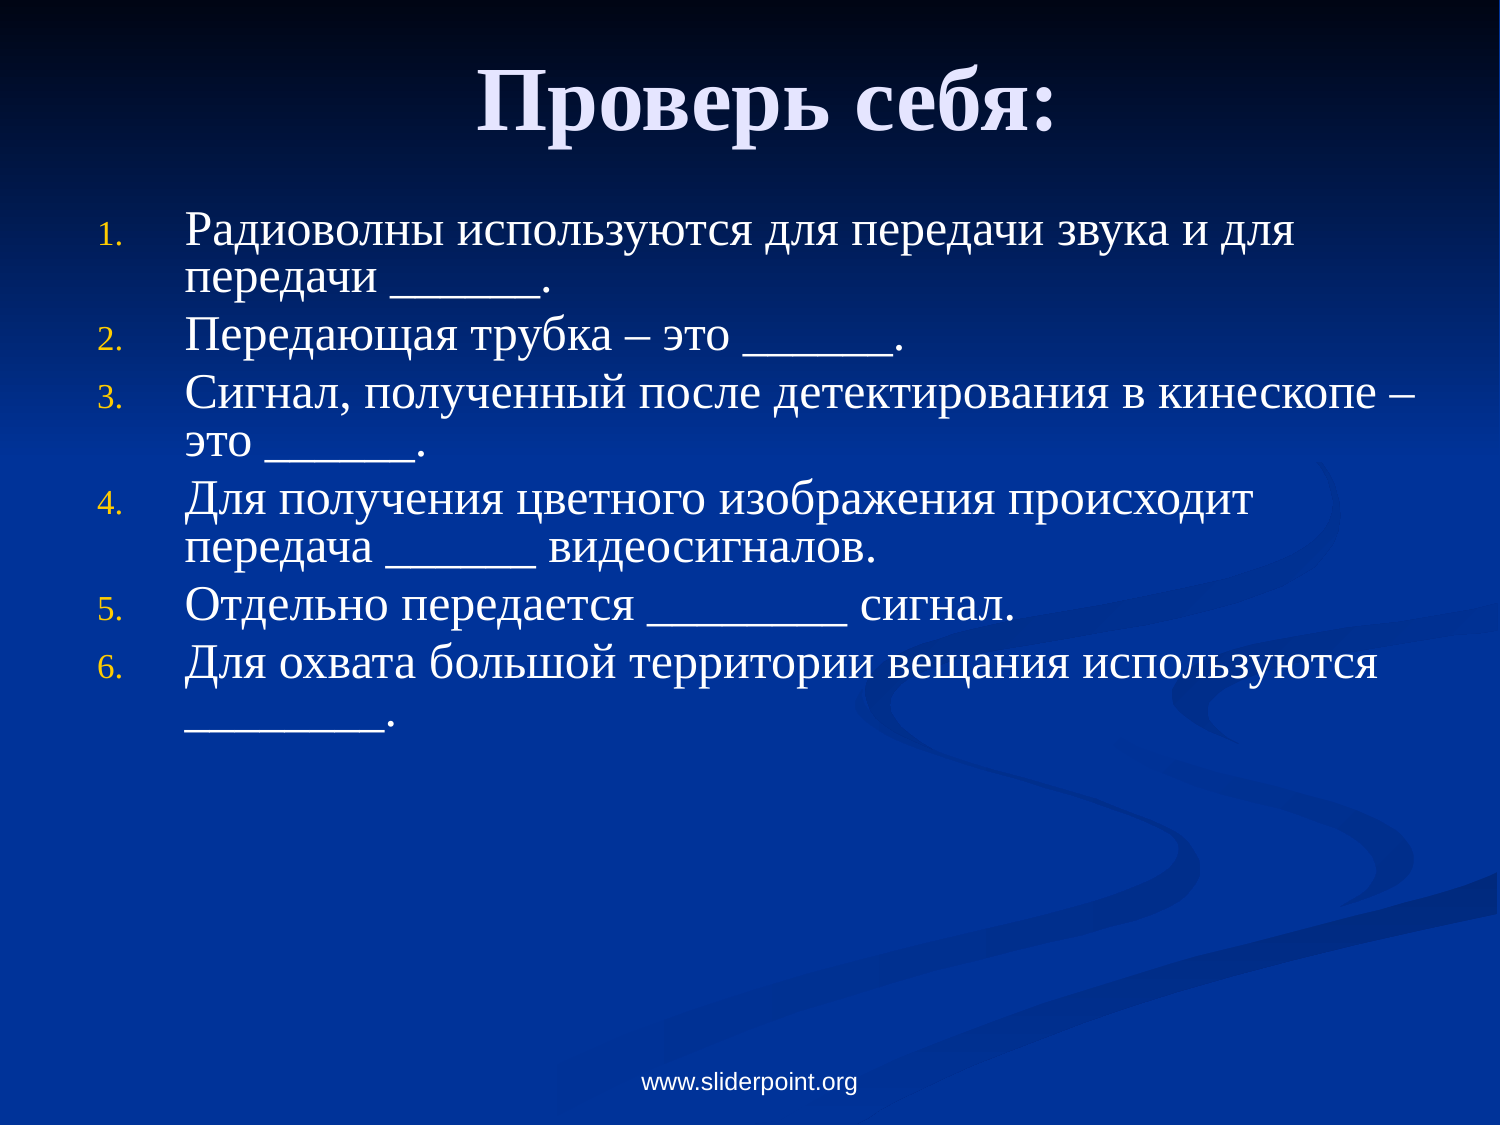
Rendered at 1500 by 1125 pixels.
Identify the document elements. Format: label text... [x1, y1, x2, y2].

footer www.sliderpoint.org [512, 1024, 988, 1104]
list Радиоволны используются для передачи звука и для передачи ______. Передающая трубка – это ______. Сигнал, полученный после детектирования в кинескопе – это ______. Для получения цветного изображения происходит передача ______ видеосигналов. Отдельно передается ________ сигнал. Для охвата большой территории вещания используются ________. [81, 198, 1433, 942]
title Проверь себя: [93, 0, 1444, 188]
